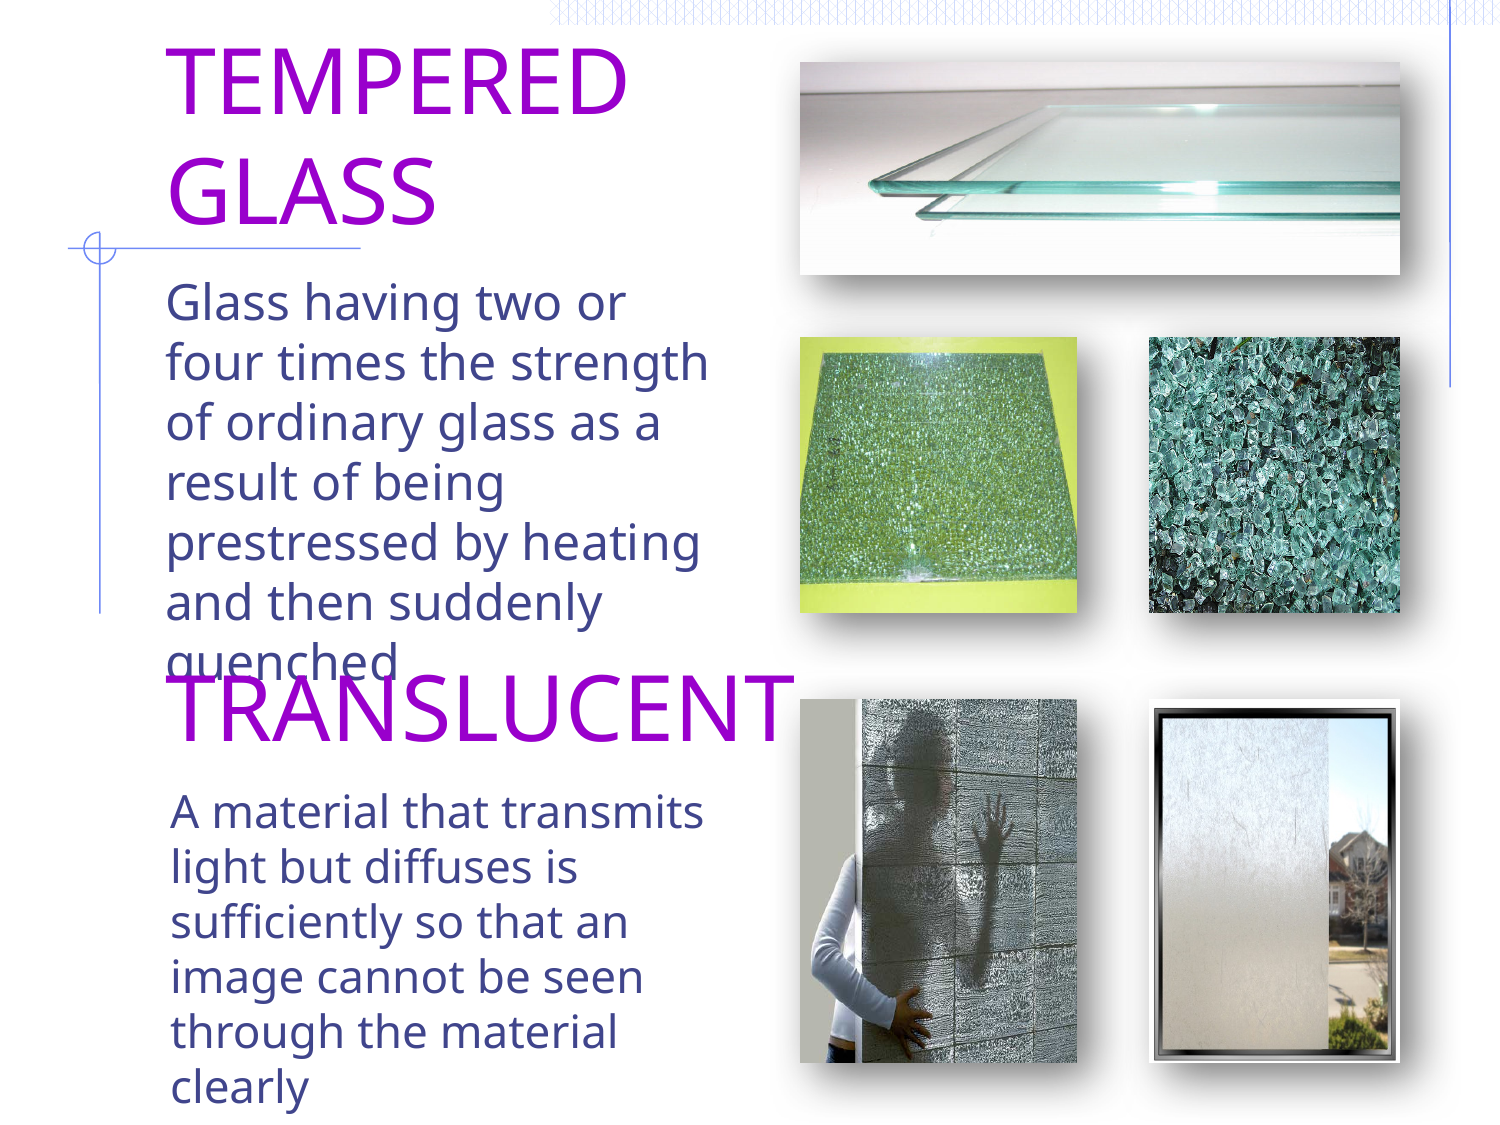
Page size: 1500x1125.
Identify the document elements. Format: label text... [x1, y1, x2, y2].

list A material that transmits light but diffuses is sufficiently so that an image cannot be seen through the material clearly [155, 774, 781, 1088]
list TRANSLUCENT [150, 512, 825, 768]
picture [799, 336, 1077, 613]
picture [1149, 699, 1401, 1063]
picture [799, 62, 1401, 276]
list Glass having two or four times the strength of ordinary glass as a result of being prestressed by heating and then suddenly quenched [150, 262, 738, 512]
list TEMPERED GLASS [150, 99, 775, 250]
picture [799, 699, 1077, 1063]
picture [1149, 336, 1401, 613]
